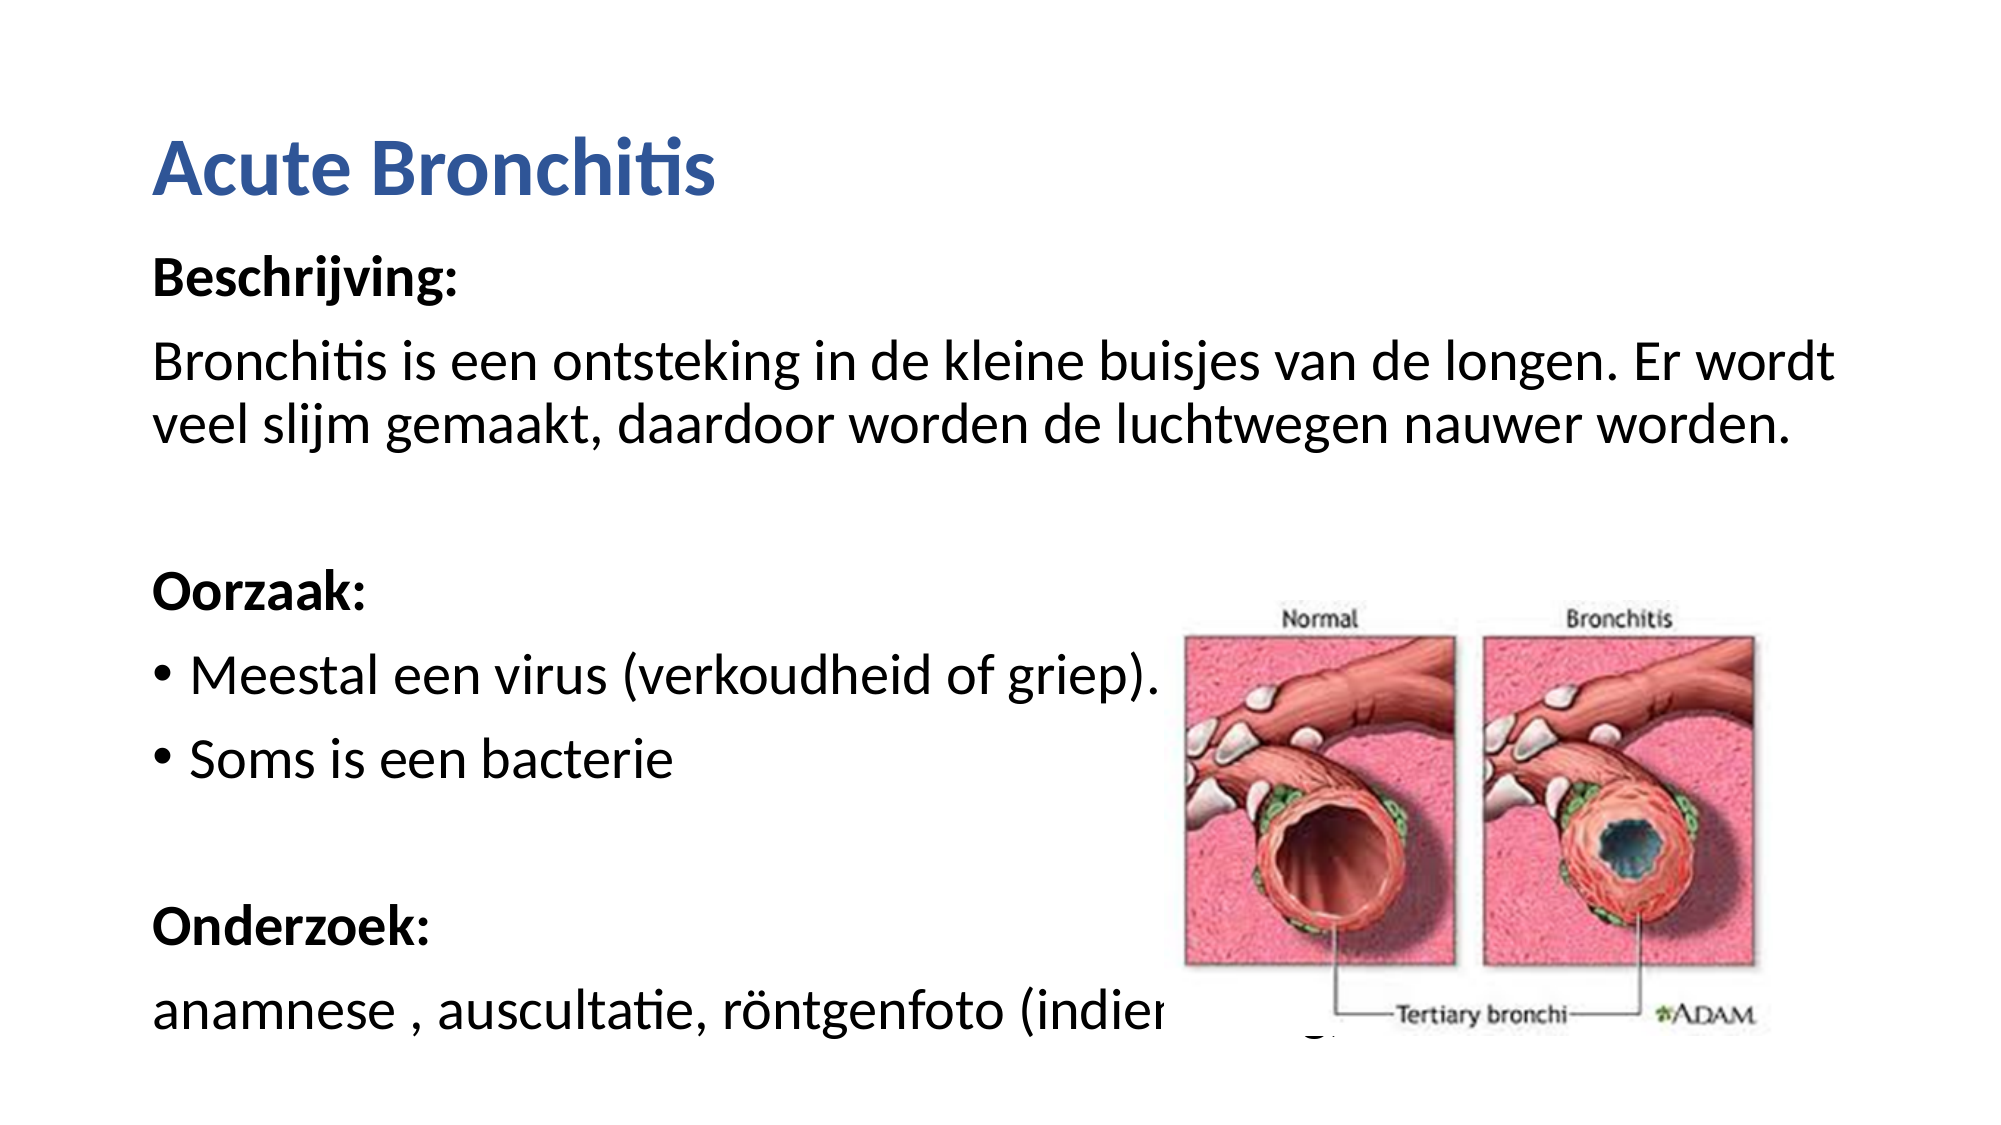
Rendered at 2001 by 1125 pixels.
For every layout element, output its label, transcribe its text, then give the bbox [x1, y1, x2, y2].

picture [1164, 600, 1773, 1036]
title Acute Bronchitis [137, 59, 1863, 239]
list Beschrijving: Bronchitis is een ontsteking in de kleine buisjes van de longen. Er wordt veel slijm gemaakt, daardoor worden de luchtwegen nauwer worden. Oorzaak: Meestal een virus (verkoudheid of griep). Soms is een bacterie Onderzoek: anamnese , auscultatie, röntgenfoto (indien nodig) [137, 239, 1863, 1125]
